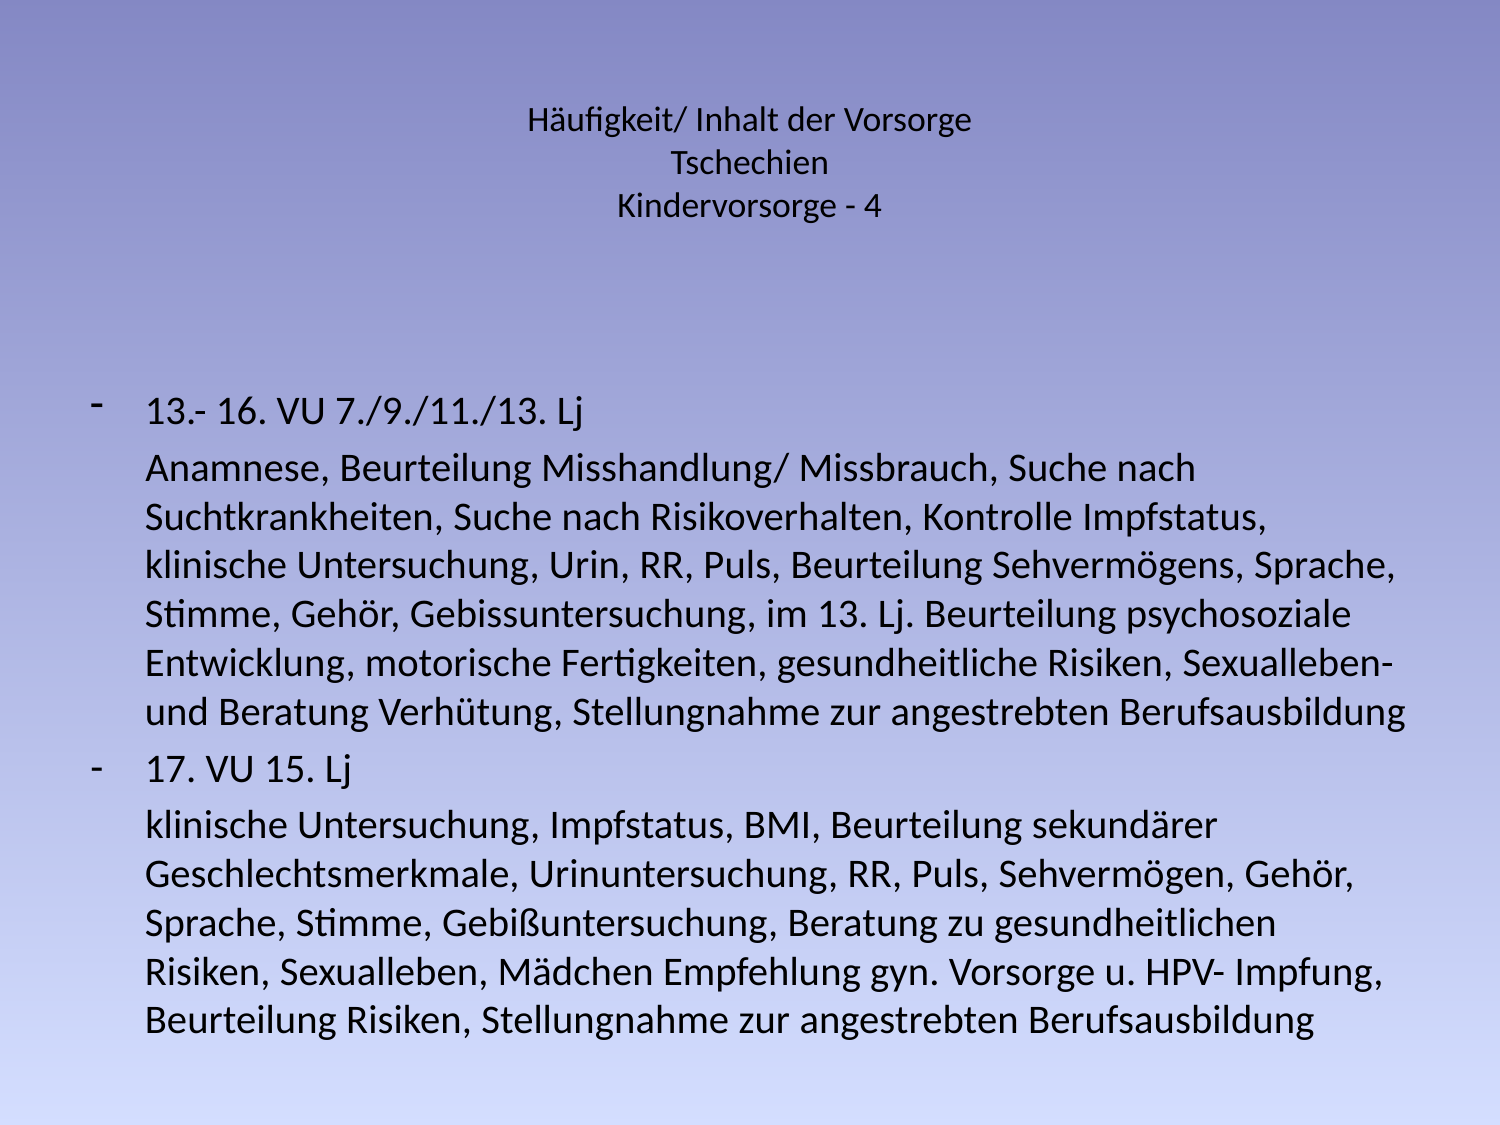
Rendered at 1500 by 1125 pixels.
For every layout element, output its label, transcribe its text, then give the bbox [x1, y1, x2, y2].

list 13.- 16. VU 7./9./11./13. Lj Anamnese, Beurteilung Misshandlung/ Missbrauch, Suche nach Suchtkrankheiten, Suche nach Risikoverhalten, Kontrolle Impfstatus, klinische Untersuchung, Urin, RR, Puls, Beurteilung Sehvermögens, Sprache, Stimme, Gehör, Gebissuntersuchung, im 13. Lj. Beurteilung psychosoziale Entwicklung, motorische Fertigkeiten, gesundheitliche Risiken, Sexualleben- und Beratung Verhütung, Stellungnahme zur angestrebten Berufsausbildung 17. VU 15. Lj klinische Untersuchung, Impfstatus, BMI, Beurteilung sekundärer Geschlechtsmerkmale, Urinuntersuchung, RR, Puls, Sehvermögen, Gehör, Sprache, Stimme, Gebißuntersuchung, Beratung zu gesundheitlichen Risiken, Sexualleben, Mädchen Empfehlung gyn. Vorsorge u. HPV- Impfung, Beurteilung Risiken, Stellungnahme zur angestrebten Berufsausbildung [75, 262, 1425, 1071]
title Häufigkeit/ Inhalt der Vorsorge Tschechien Kindervorsorge - 4 [75, 45, 1425, 233]
